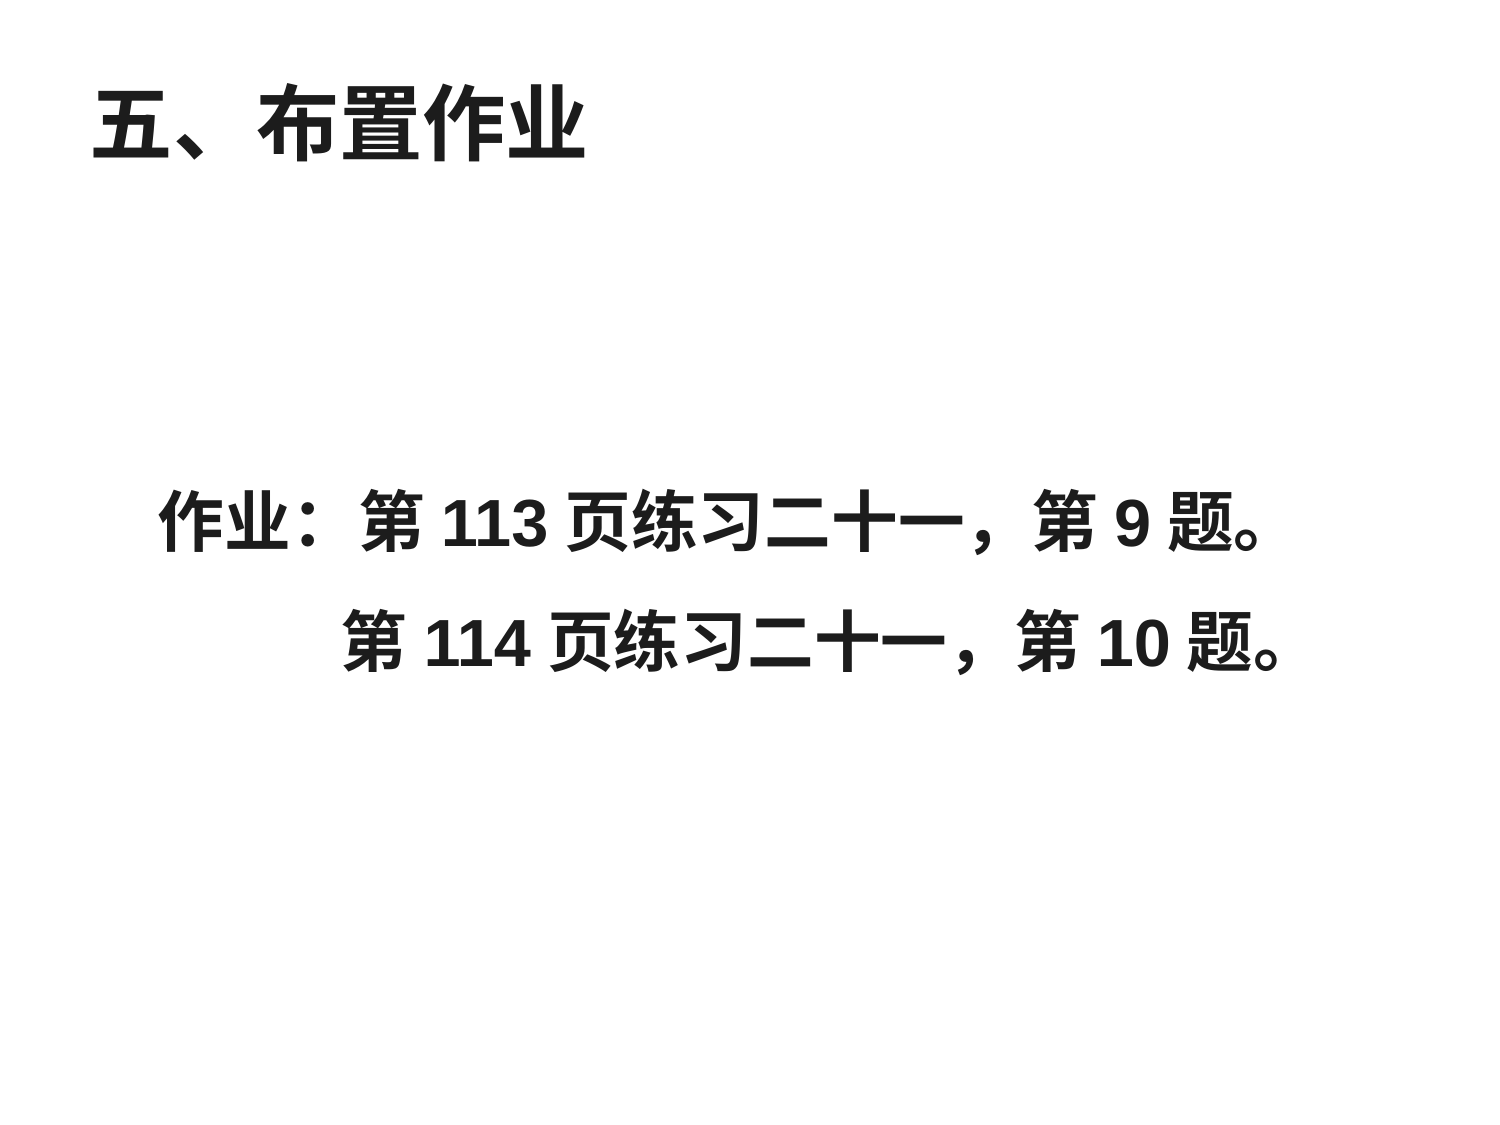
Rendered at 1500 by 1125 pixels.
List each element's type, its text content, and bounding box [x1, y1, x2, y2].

text_box 五、布置作业 [74, 64, 1081, 198]
text_box 作业：第113页练习二十一，第9题。 第114页练习二十一，第10题。 [111, 432, 1406, 692]
